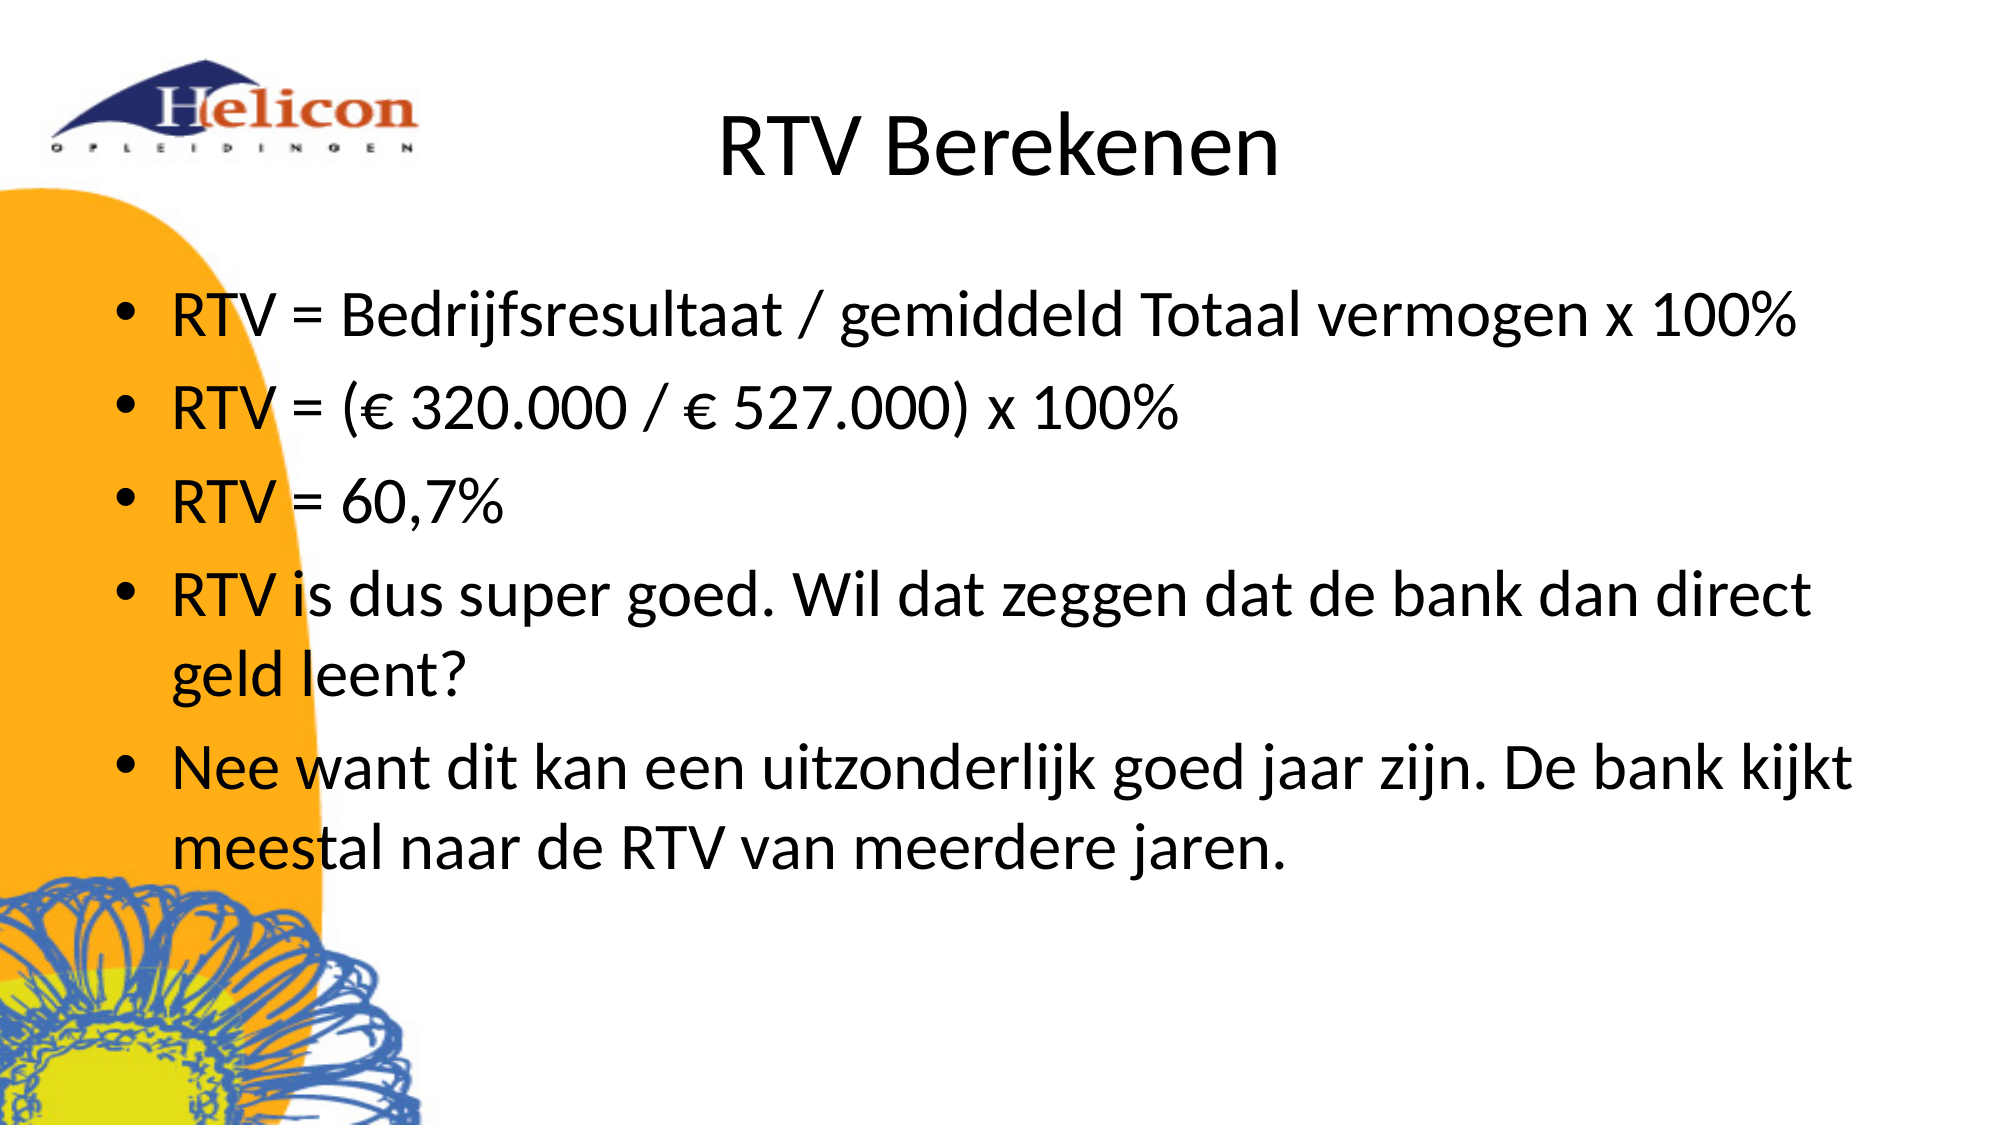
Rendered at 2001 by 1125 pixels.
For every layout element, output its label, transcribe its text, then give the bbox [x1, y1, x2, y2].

list RTV = Bedrijfsresultaat / gemiddeld Totaal vermogen x 100% RTV = (€ 320.000 / € 527.000) x 100% RTV = 60,7% RTV is dus super goed. Wil dat zeggen dat de bank dan direct geld leent? Nee want dit kan een uitzonderlijk goed jaar zijn. De bank kijkt meestal naar de RTV van meerdere jaren. [99, 262, 1900, 1005]
title RTV Berekenen [99, 45, 1900, 233]
picture [0, 0, 2001, 1125]
